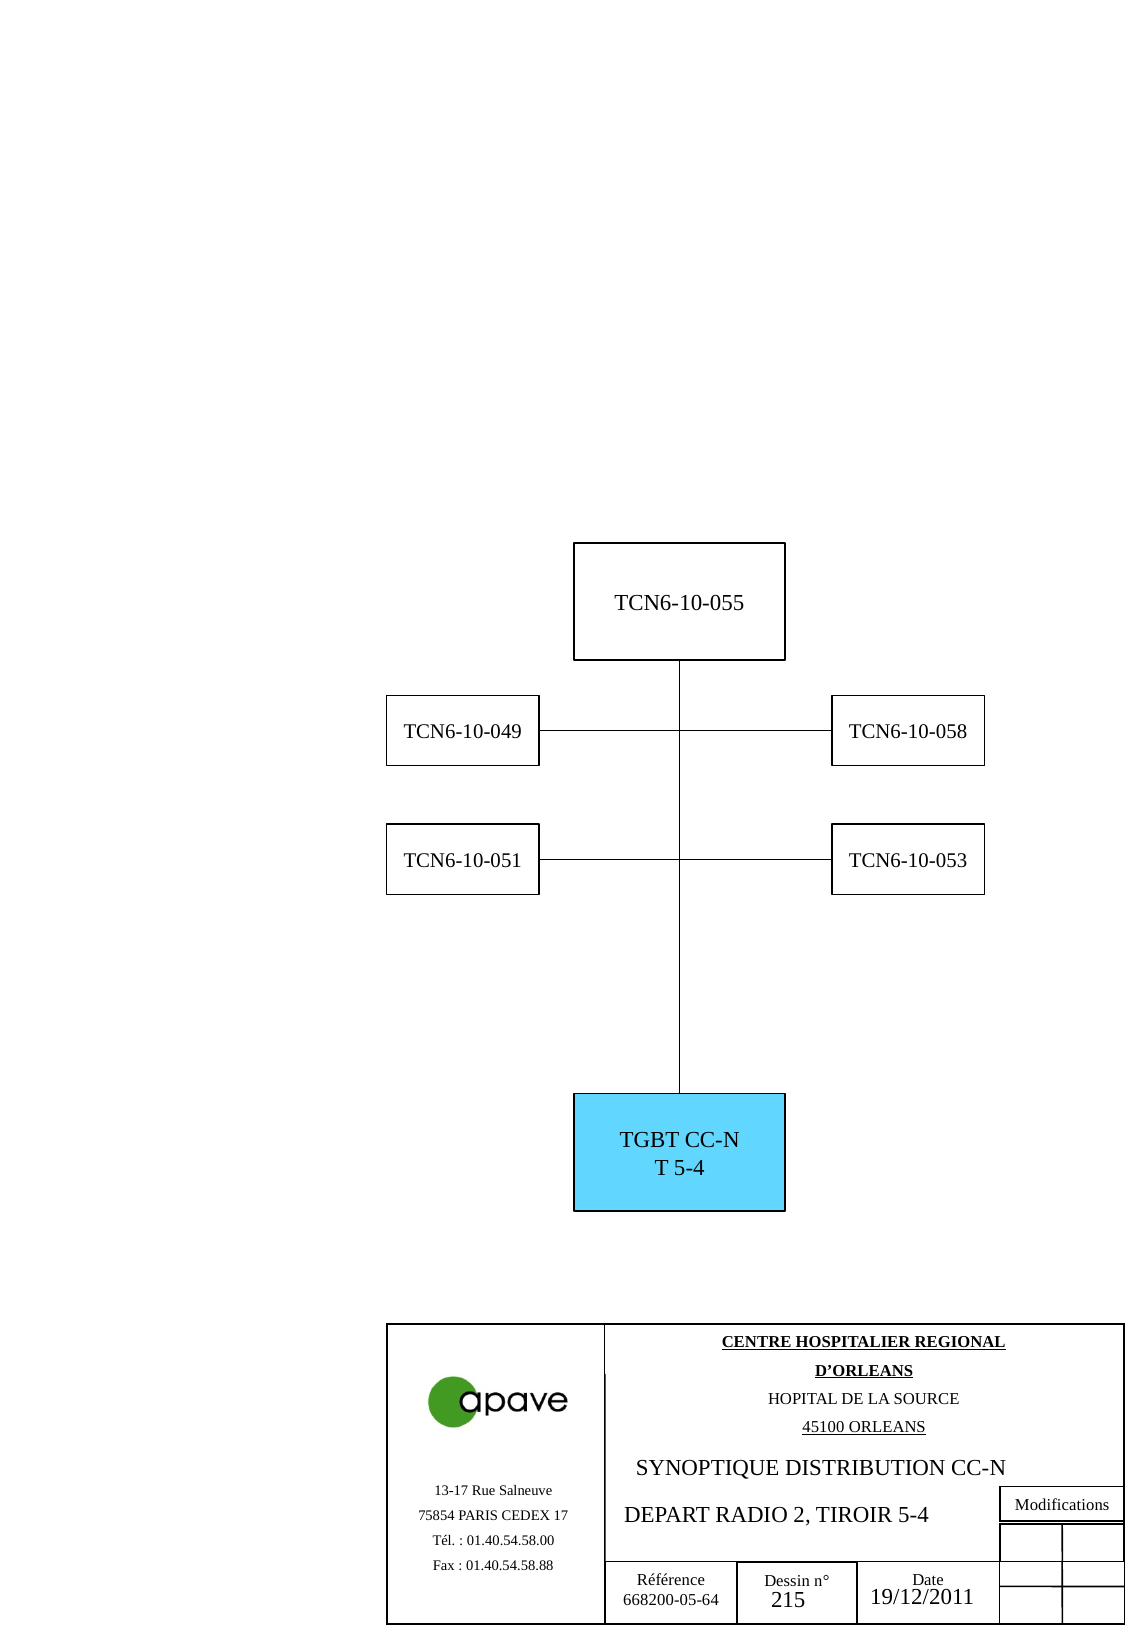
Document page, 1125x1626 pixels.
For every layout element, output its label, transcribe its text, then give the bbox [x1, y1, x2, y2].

text_box 215 [756, 1577, 850, 1620]
picture [399, 1362, 596, 1443]
text_box TCN6-10-053 [830, 822, 986, 897]
text_box TGBT CC-N T 5-4 [572, 1092, 787, 1213]
text_box TCN6-10-049 [385, 693, 541, 768]
text_box TCN6-10-051 [385, 822, 541, 897]
text_box DEPART RADIO 2, TIROIR 5-4 [609, 1492, 996, 1535]
text_box TCN6-10-058 [830, 693, 986, 768]
text_box 19/12/2011 [855, 1574, 1008, 1617]
text_box TCN6-10-055 [572, 541, 787, 662]
text_box SYNOPTIQUE DISTRIBUTION CC-N [621, 1445, 1090, 1488]
